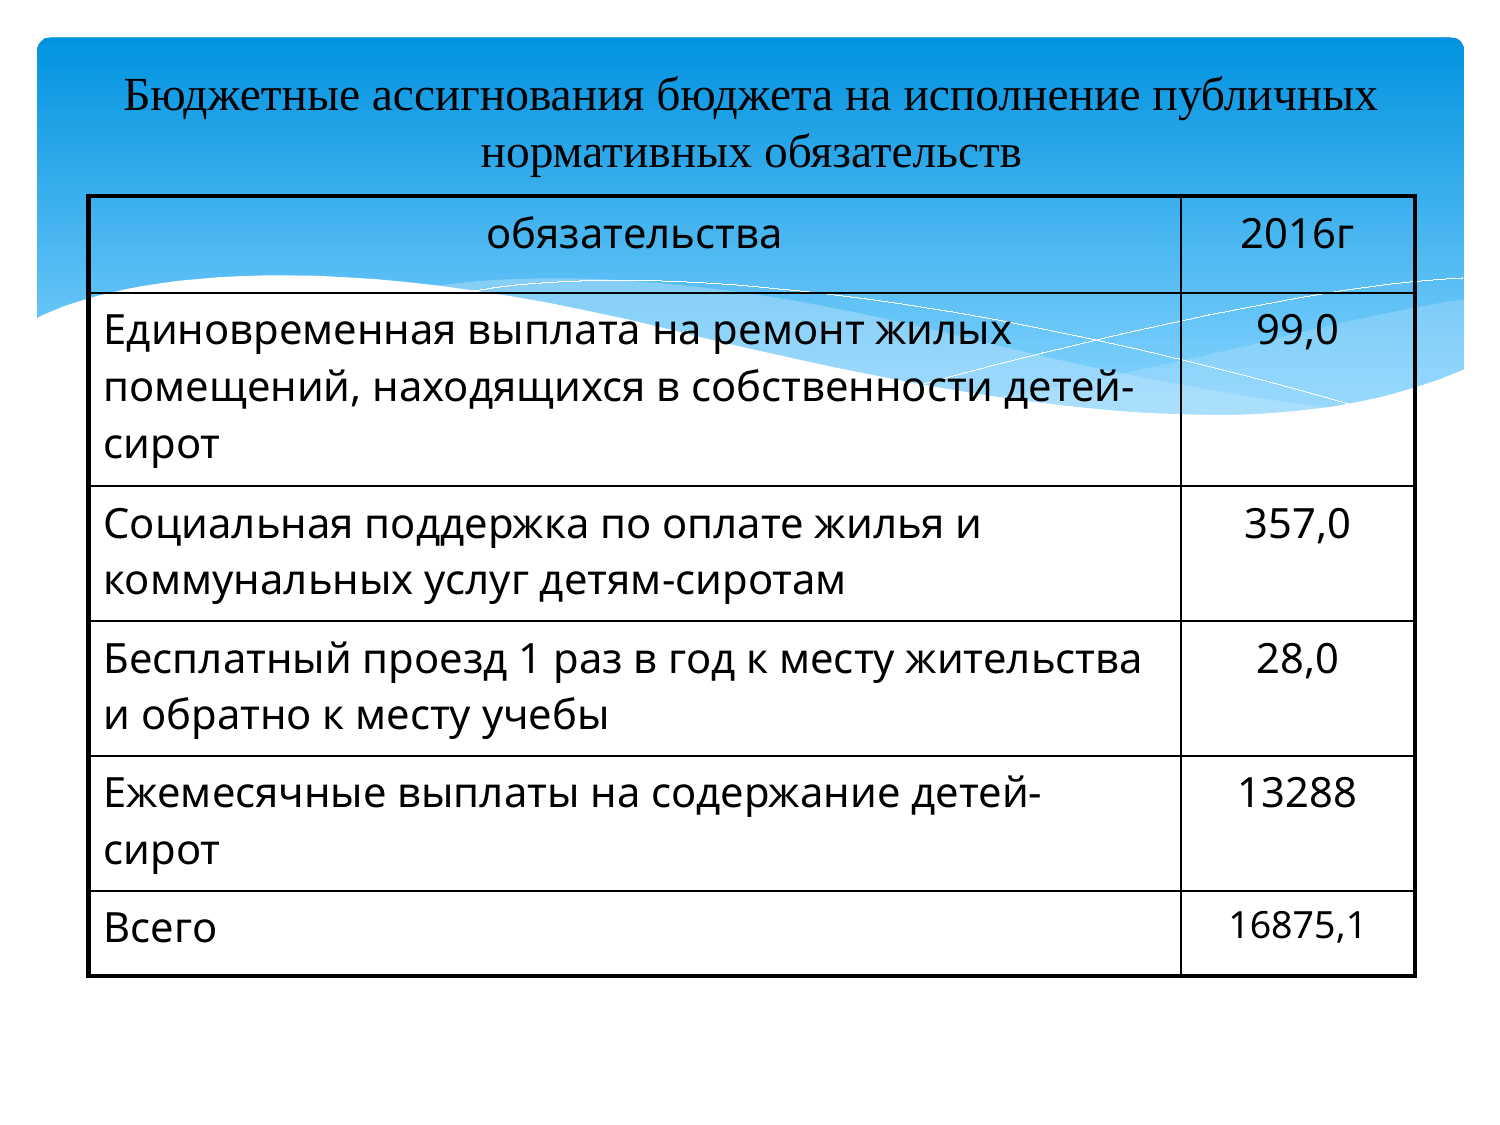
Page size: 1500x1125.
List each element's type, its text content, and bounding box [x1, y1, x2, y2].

table_cell Бесплатный проезд 1 раз в год к месту жительства и обратно к месту учебы [91, 622, 1180, 755]
title Бюджетные ассигнования бюджета на исполнение публичных нормативных обязательств [76, 54, 1427, 185]
table_header 2016г [1182, 198, 1413, 292]
table_cell 13288 [1182, 757, 1413, 890]
table_cell Ежемесячные выплаты на содержание детей- сирот [91, 757, 1180, 890]
table_cell 357,0 [1182, 487, 1413, 620]
table_cell Единовременная выплата на ремонт жилых помещений, находящихся в собственности детей-сирот [91, 294, 1180, 485]
table_cell 99,0 [1182, 294, 1413, 485]
table_cell Социальная поддержка по оплате жилья и коммунальных услуг детям-сиротам [91, 487, 1180, 620]
table_header обязательства [91, 198, 1180, 292]
table_cell 28,0 [1182, 622, 1413, 755]
table_cell Всего [91, 892, 1180, 974]
table_cell 16875,1 [1182, 892, 1413, 974]
